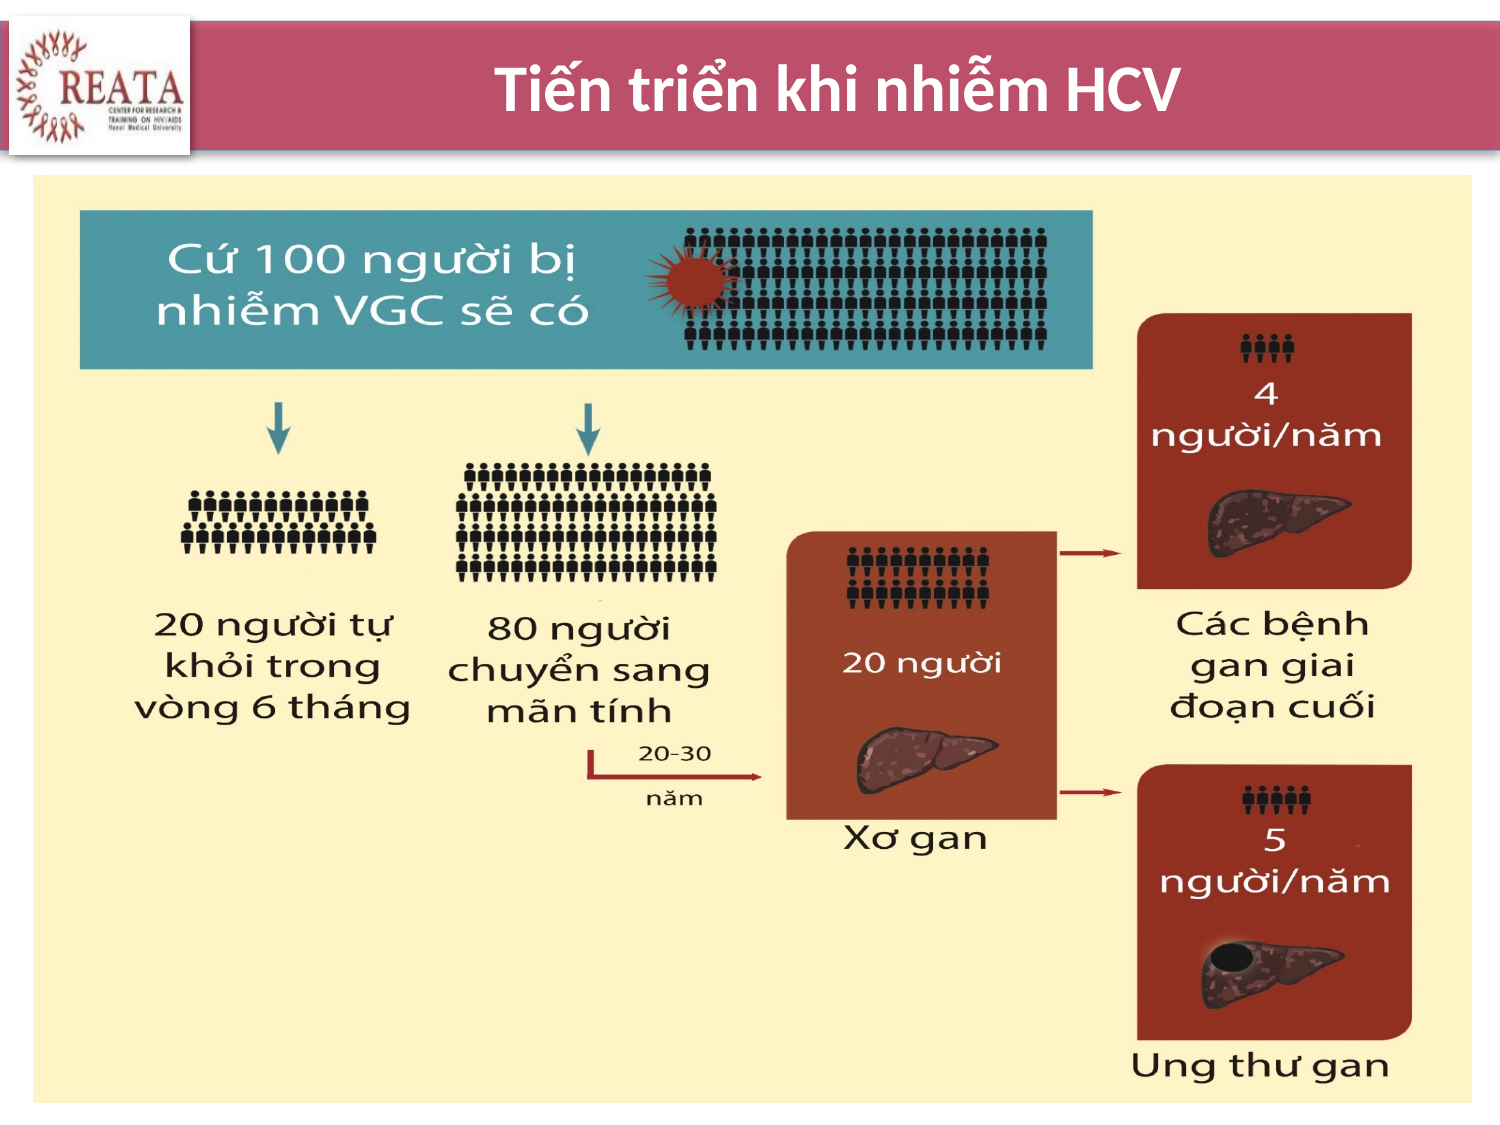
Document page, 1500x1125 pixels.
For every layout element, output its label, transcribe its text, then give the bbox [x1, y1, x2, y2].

picture [32, 175, 1472, 1103]
title Tiến triển khi nhiễm HCV [193, 31, 1484, 139]
picture [9, 16, 190, 155]
